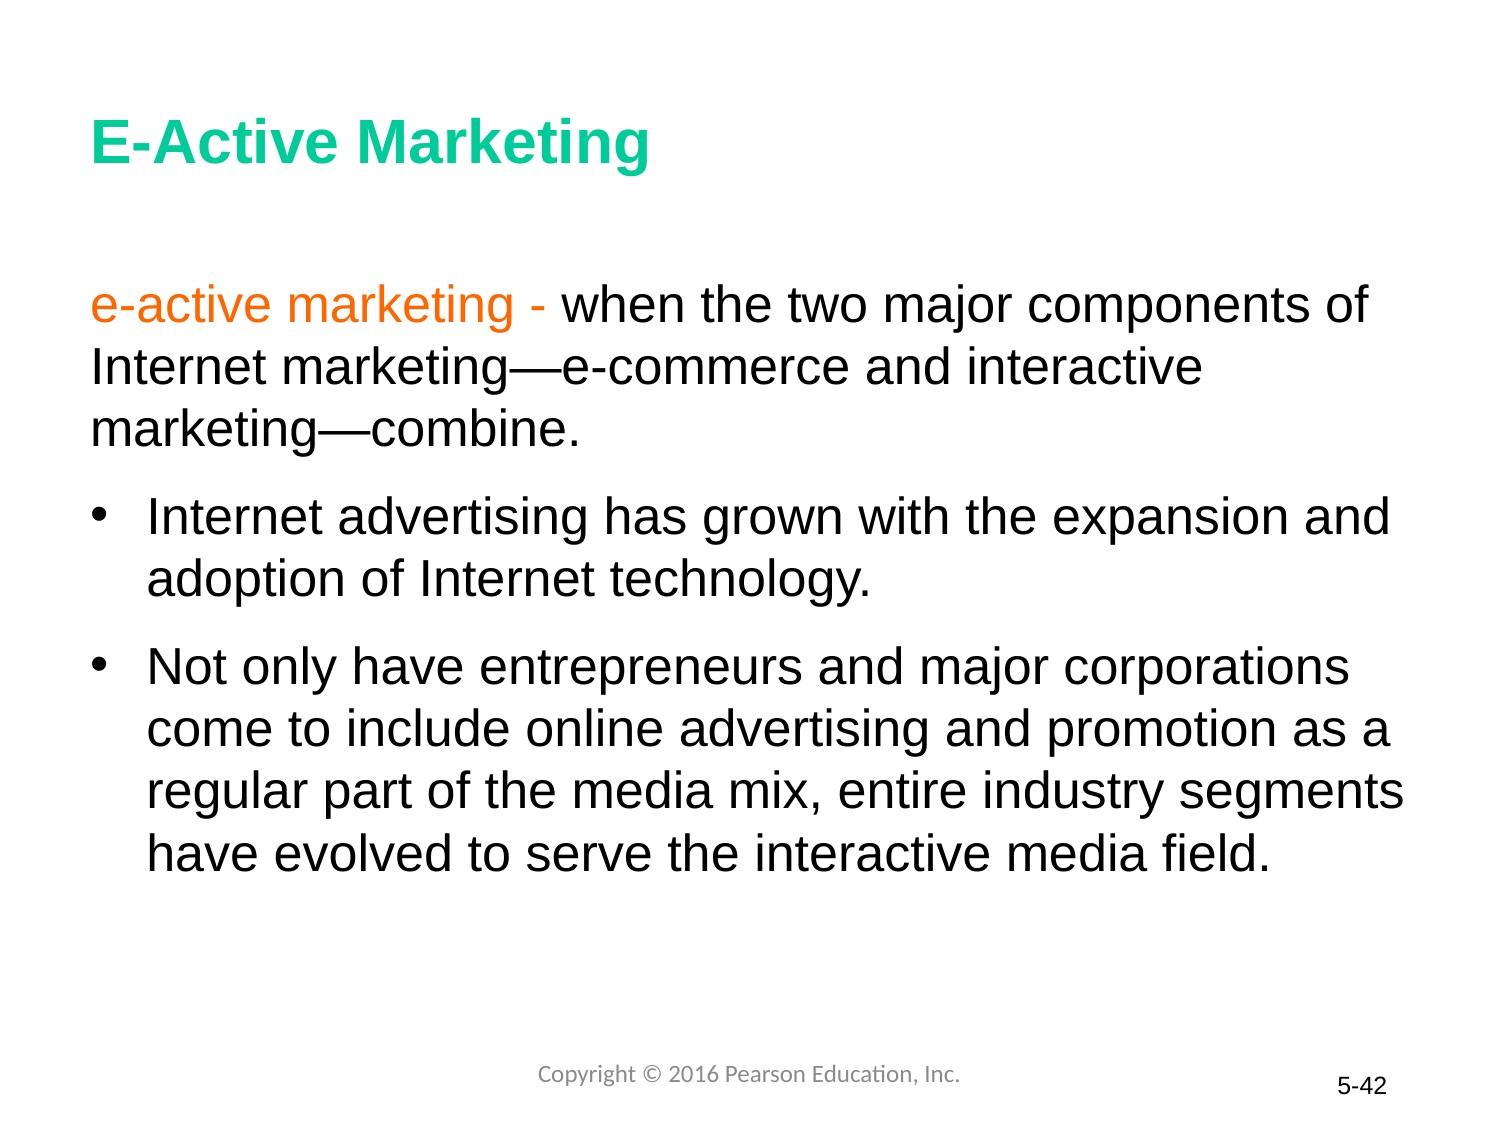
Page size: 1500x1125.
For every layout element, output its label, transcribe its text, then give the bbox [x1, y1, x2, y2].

footer Copyright © 2016 Pearson Education, Inc. [512, 1042, 988, 1103]
title E-Active Marketing [75, 45, 1425, 233]
list e-active marketing - when the two major components of Internet marketing—e-commerce and interactive marketing—combine. Internet advertising has grown with the expansion and adoption of Internet technology. Not only have entrepreneurs and major corporations come to include online advertising and promotion as a regular part of the media mix, entire industry segments have evolved to serve the interactive media field. [75, 262, 1425, 1005]
